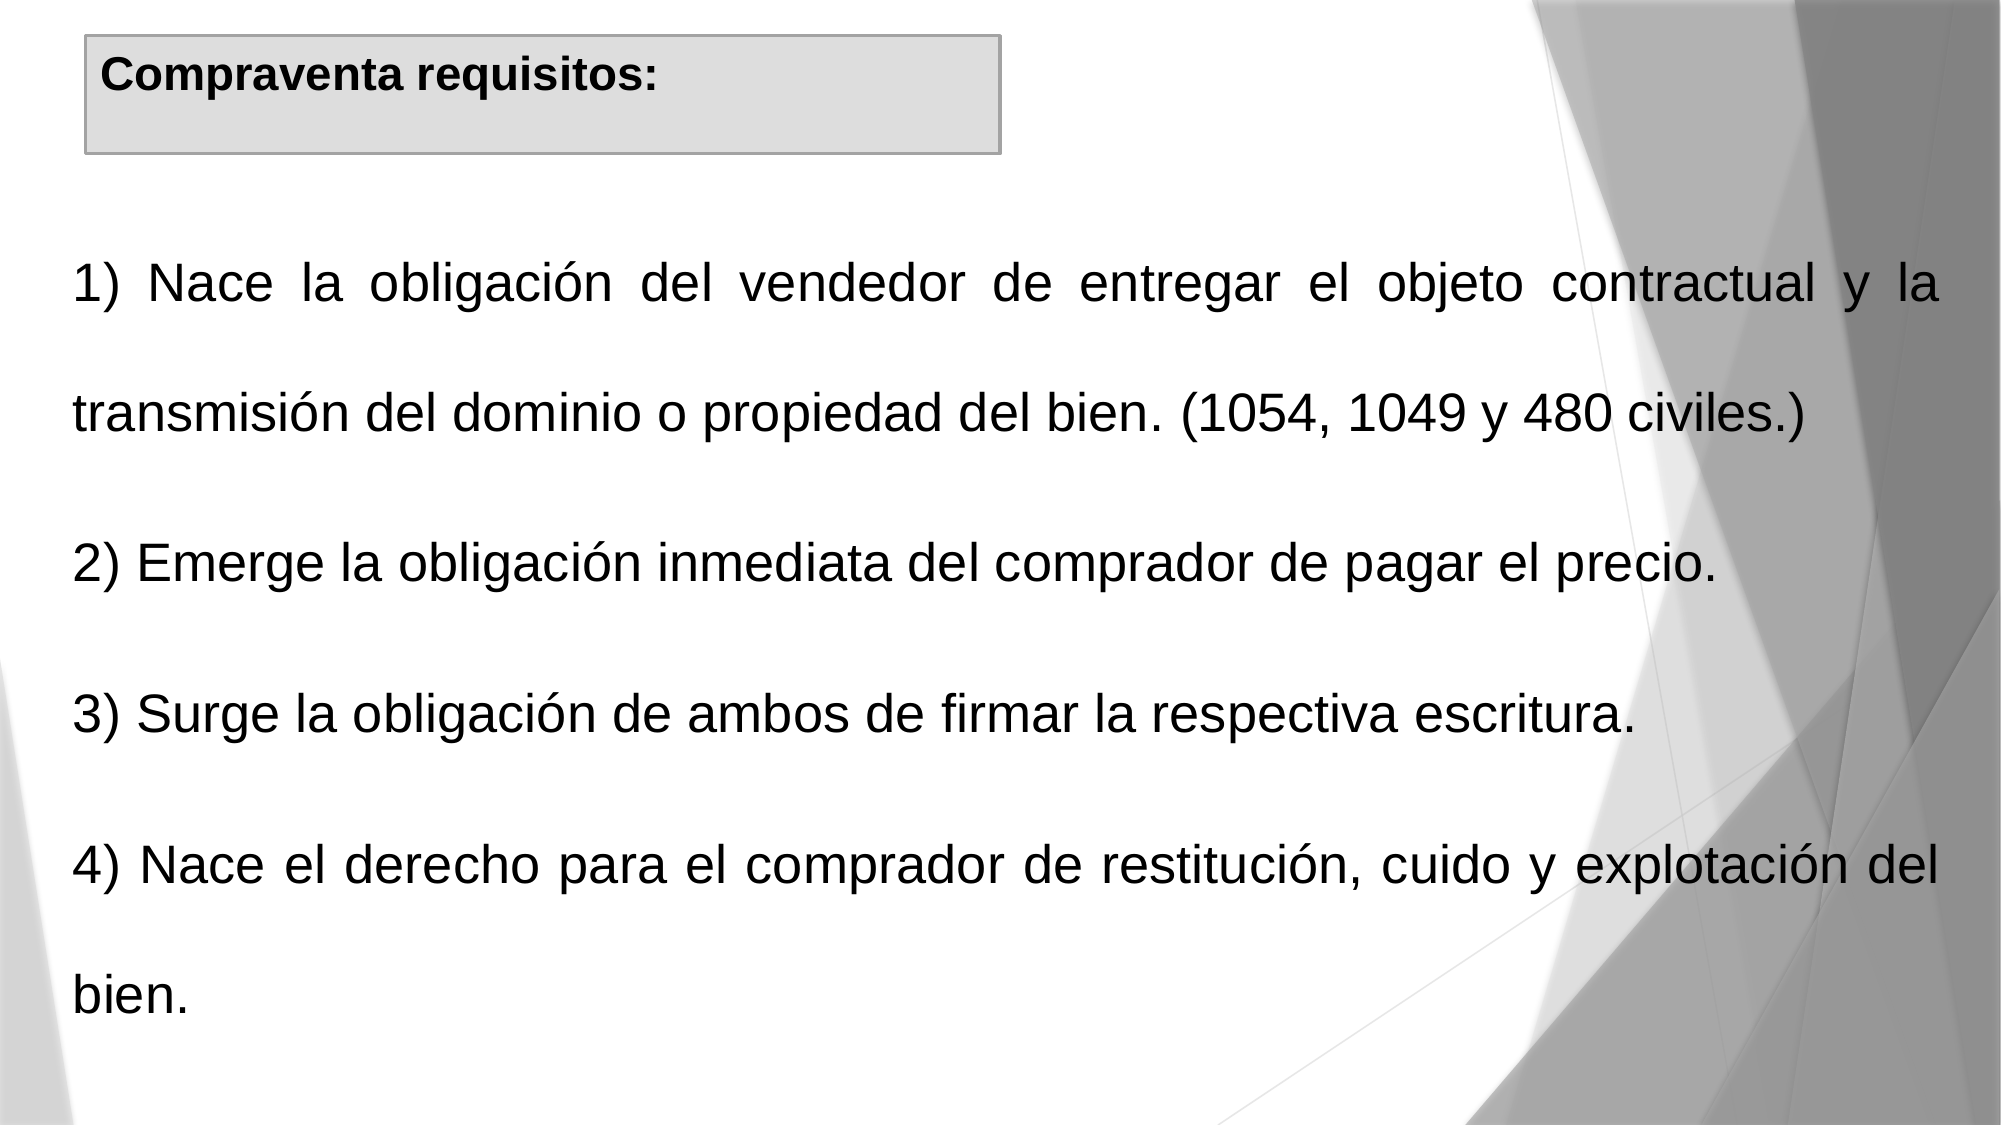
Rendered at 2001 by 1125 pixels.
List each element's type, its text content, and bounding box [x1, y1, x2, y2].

title Compraventa requisitos: [84, 34, 1002, 155]
list 1) Nace la obligación del vendedor de entregar el objeto contractual y la transmisión del dominio o propiedad del bien. (1054, 1049 y 480 civiles.) 2) Emerge la obligación inmediata del comprador de pagar el precio. 3) Surge la obligación de ambos de firmar la respectiva escritura. 4) Nace el derecho para el comprador de restitución, cuido y explotación del bien. [57, 174, 1958, 1069]
